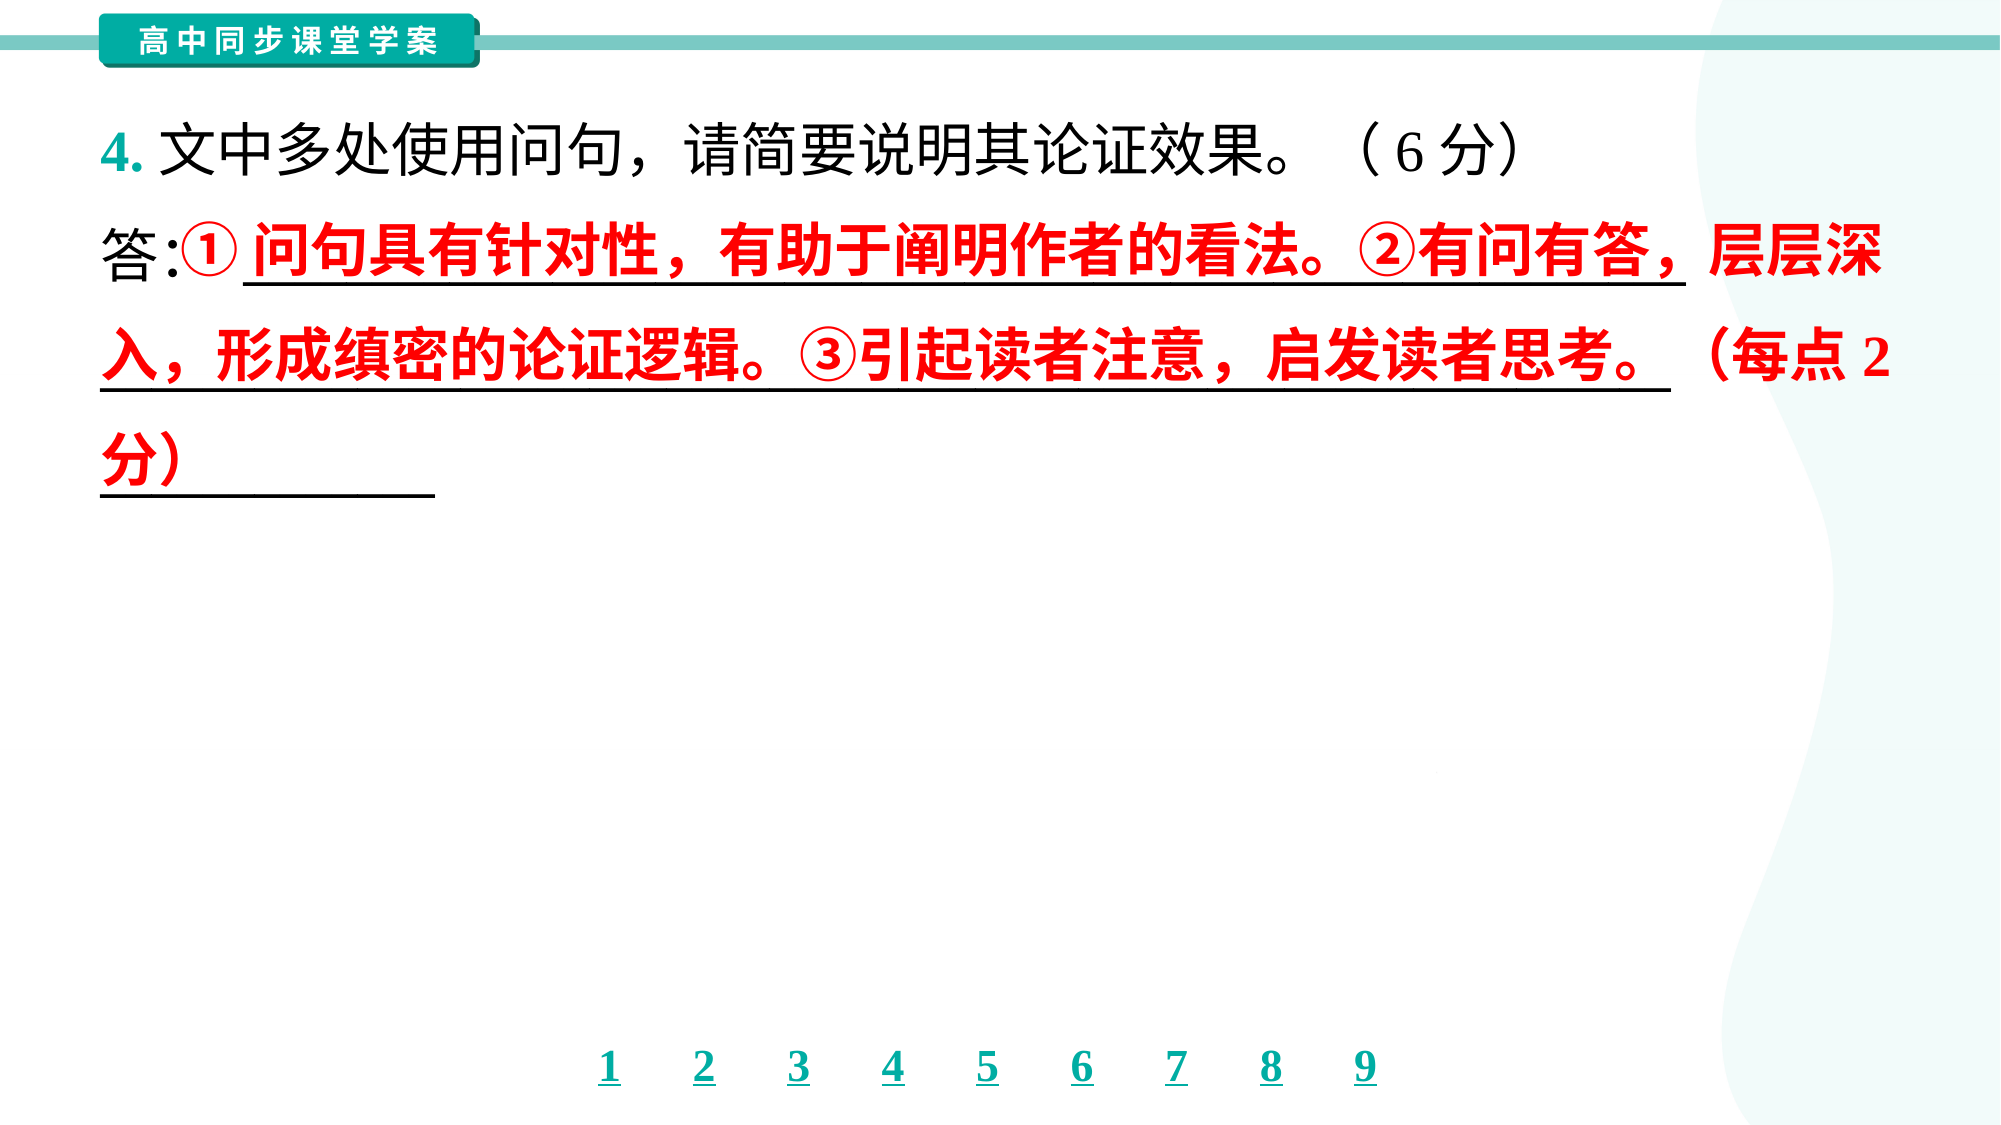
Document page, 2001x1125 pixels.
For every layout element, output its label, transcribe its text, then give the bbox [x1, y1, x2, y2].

picture [0, 0, 2000, 1125]
text_box 4.文中多处使用问句，请简要说明其论证效果。（6分） 答： ________________________________________________________ _____________________________________________________________ _____________ [100, 76, 1899, 177]
text_box ①问句具有针对性，有助于阐明作者的看法。②有问有答，层层深入，形成缜密的论证逻辑。③引起读者注意，启发读者思考。（每点2分） [100, 177, 1899, 493]
text_box 4.文中多处使用问句，请简要说明其论证效果。（6分） 答： ________________________________________________________ _____________________________________________________________ _____________ [100, 493, 1899, 502]
